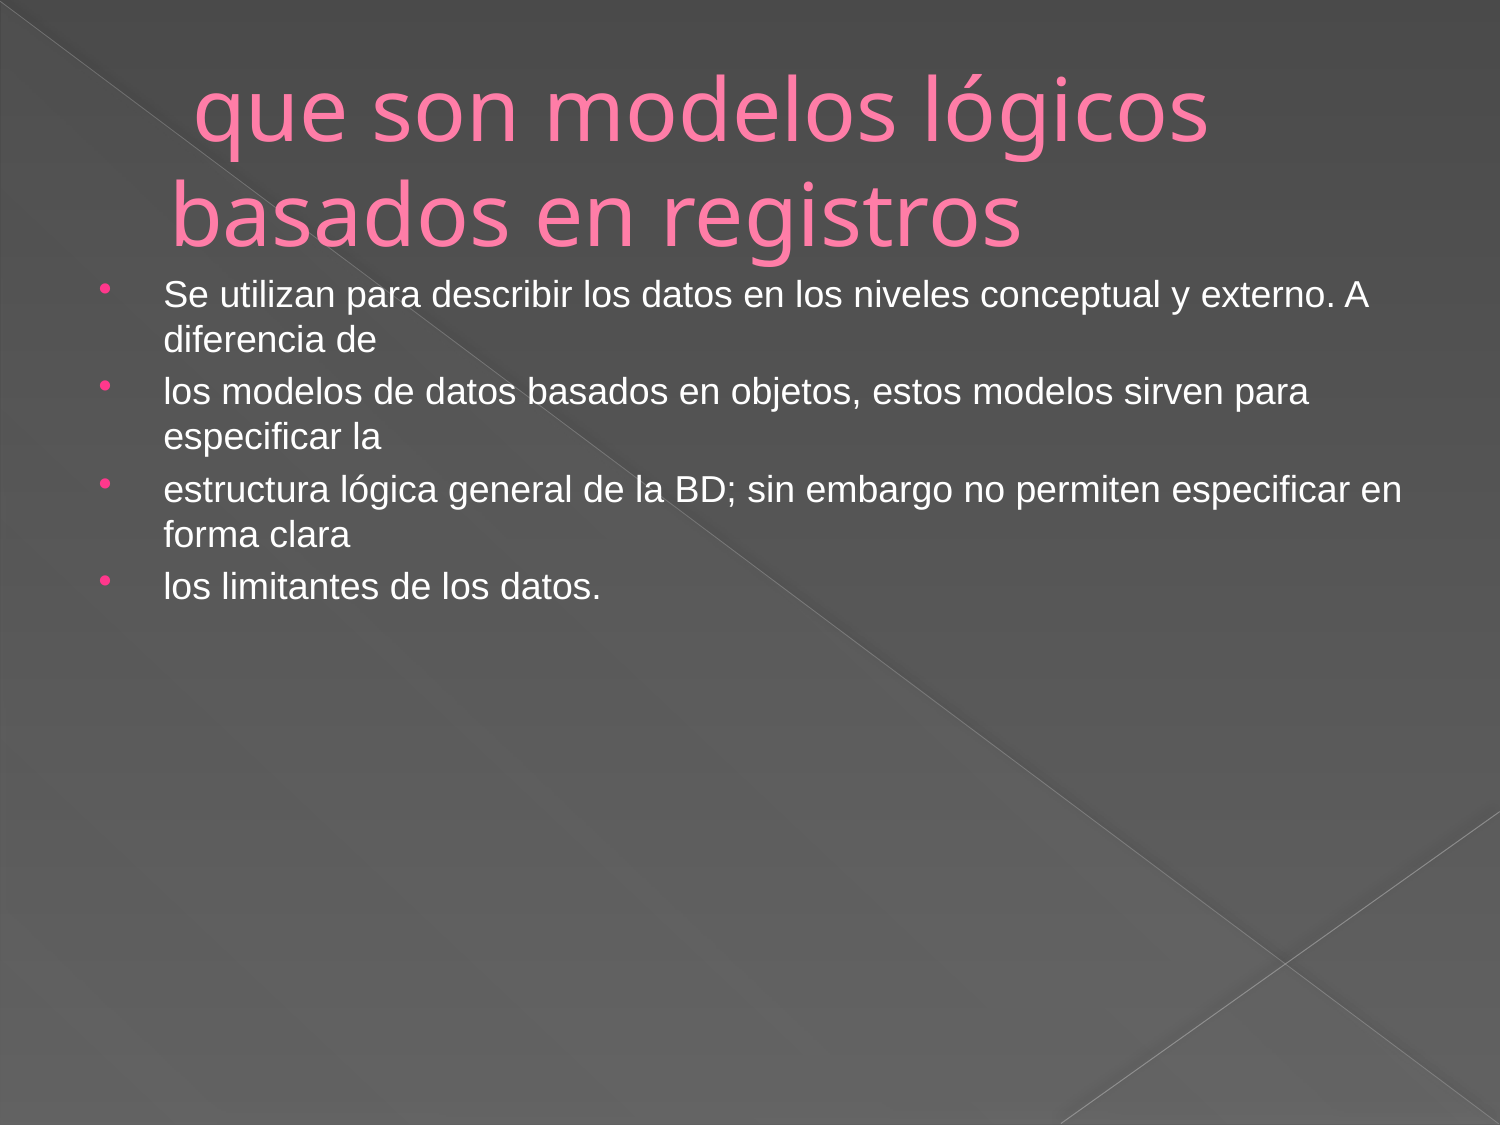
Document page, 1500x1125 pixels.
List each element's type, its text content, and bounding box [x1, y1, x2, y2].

list Se utilizan para describir los datos en los niveles conceptual y externo. A diferencia de los modelos de datos basados en objetos, estos modelos sirven para especificar la estructura lógica general de la BD; sin embargo no permiten especificar en forma clara los limitantes de los datos. [75, 262, 1500, 1106]
title que son modelos lógicos basados en registros [75, 43, 1425, 262]
